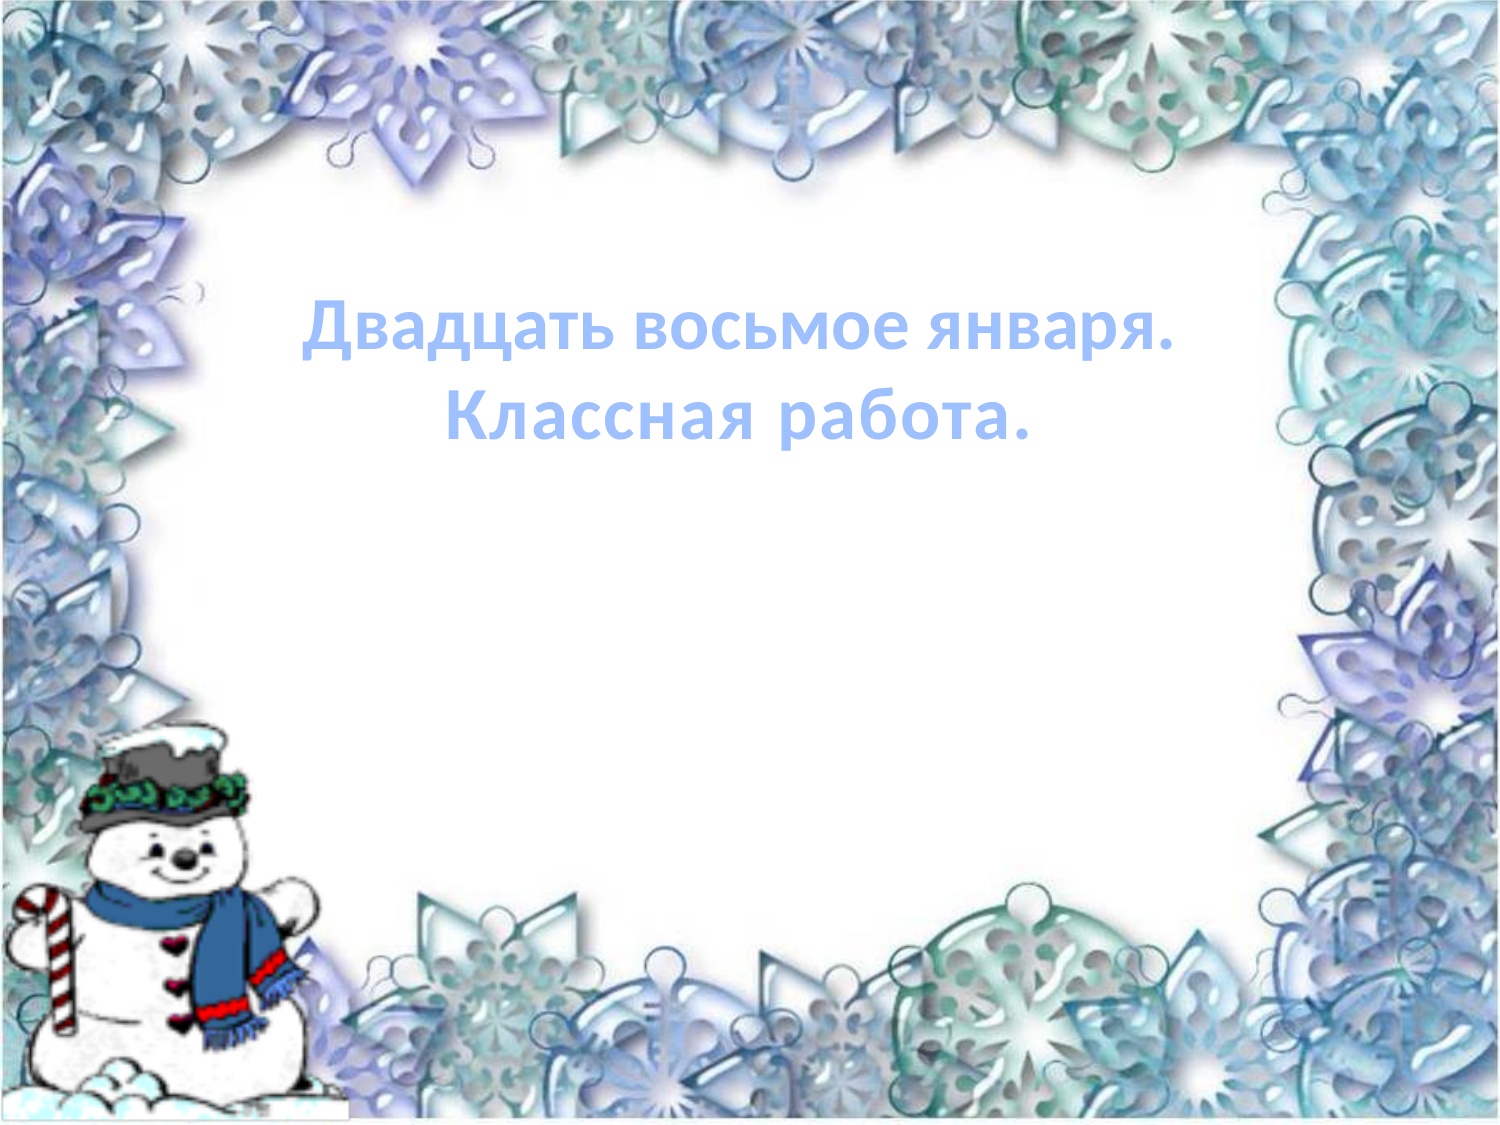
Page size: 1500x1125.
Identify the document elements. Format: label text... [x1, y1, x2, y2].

picture [0, 0, 1500, 1125]
text_box Двадцать восьмое января. Классная работа. [135, 267, 1345, 463]
